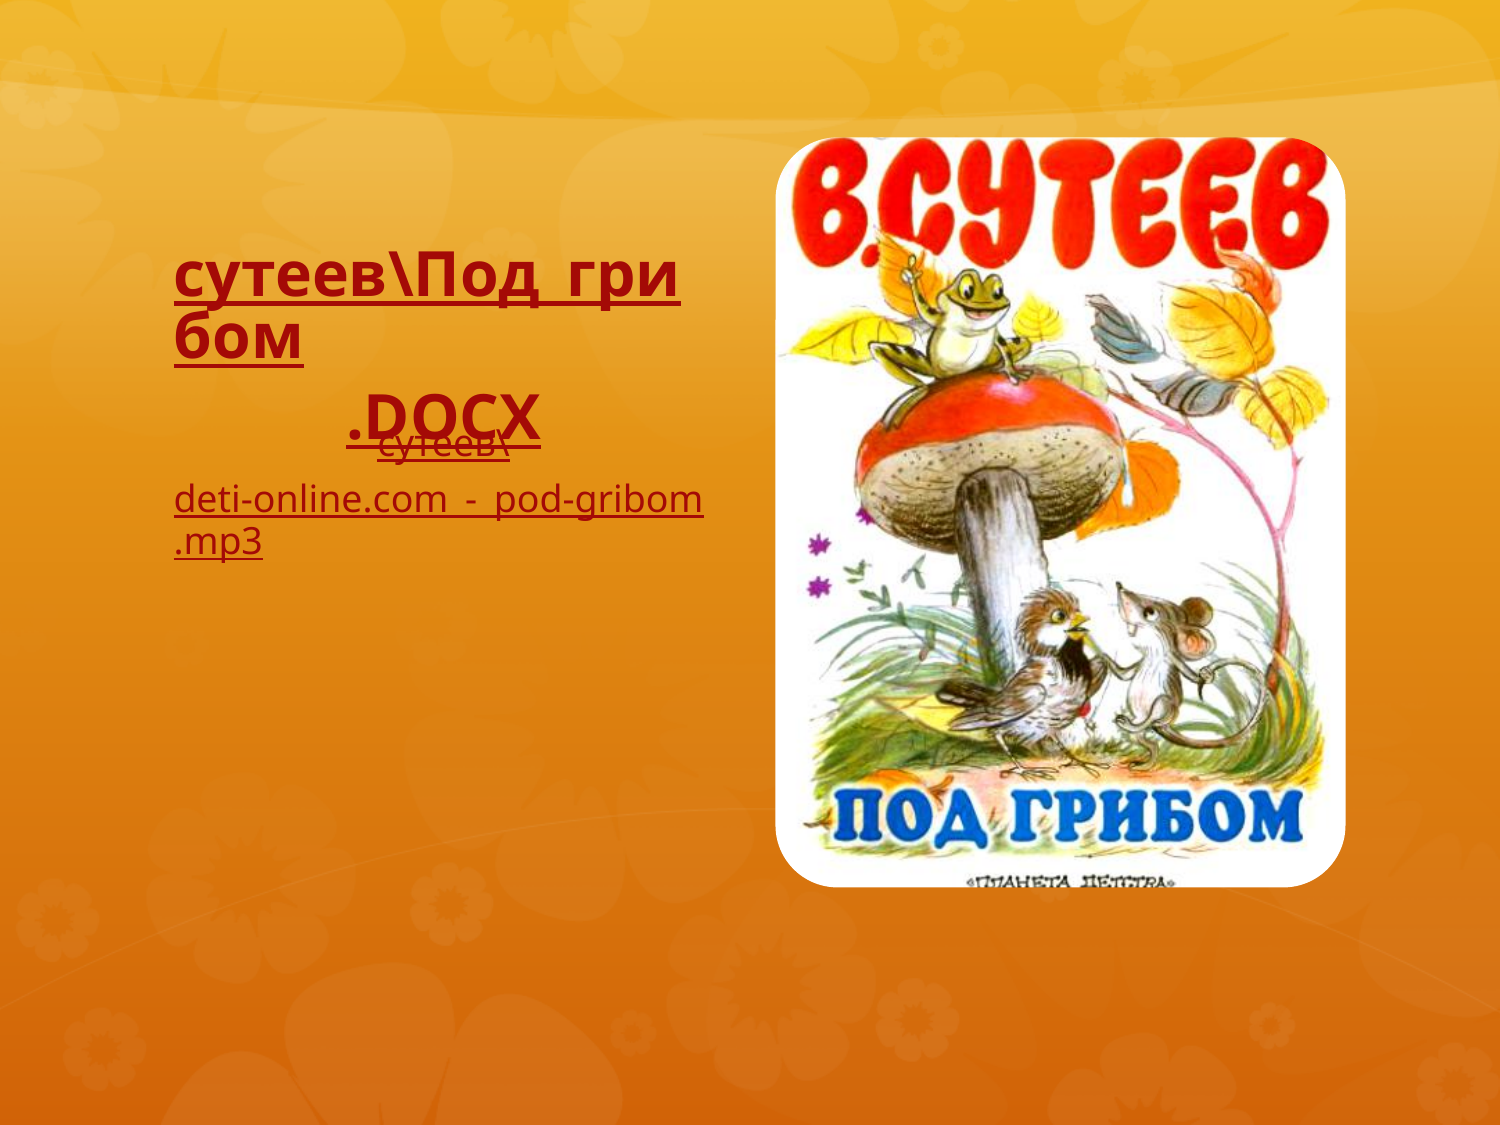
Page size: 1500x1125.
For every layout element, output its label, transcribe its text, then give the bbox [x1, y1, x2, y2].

list сутеев\deti-online.com_-_pod-gribom.mp3 [158, 405, 729, 856]
picture [0, 0, 1500, 1125]
title сутеев\Под_грибом.DOCX [158, 137, 729, 404]
